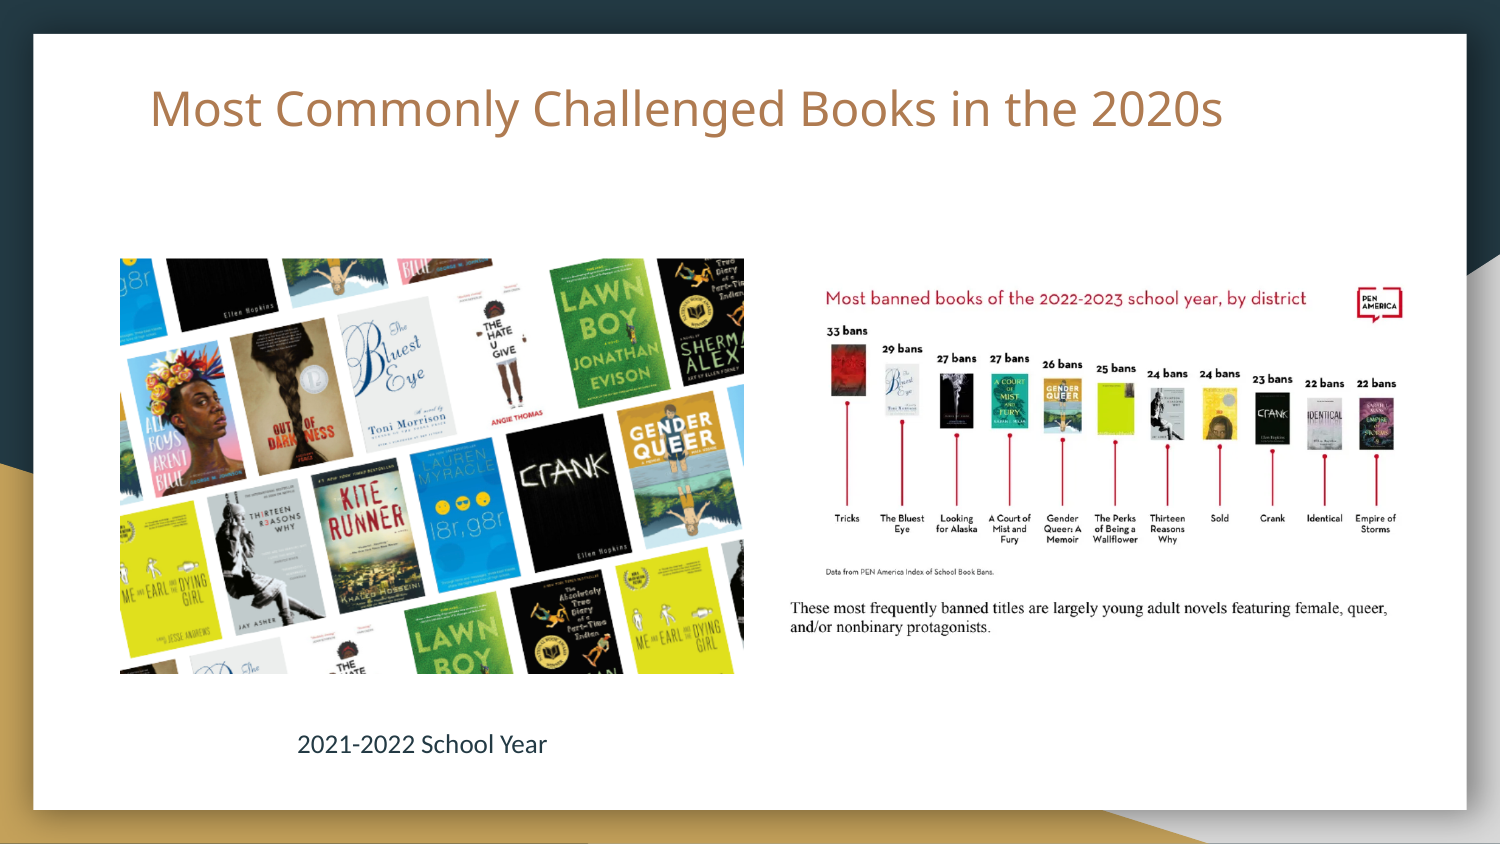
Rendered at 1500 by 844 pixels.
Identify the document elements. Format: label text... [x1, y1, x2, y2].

list 2021-2022 School Year [281, 707, 618, 777]
picture [95, 244, 1451, 690]
title Most Commonly Challenged Books in the 2020s [134, 63, 1407, 183]
